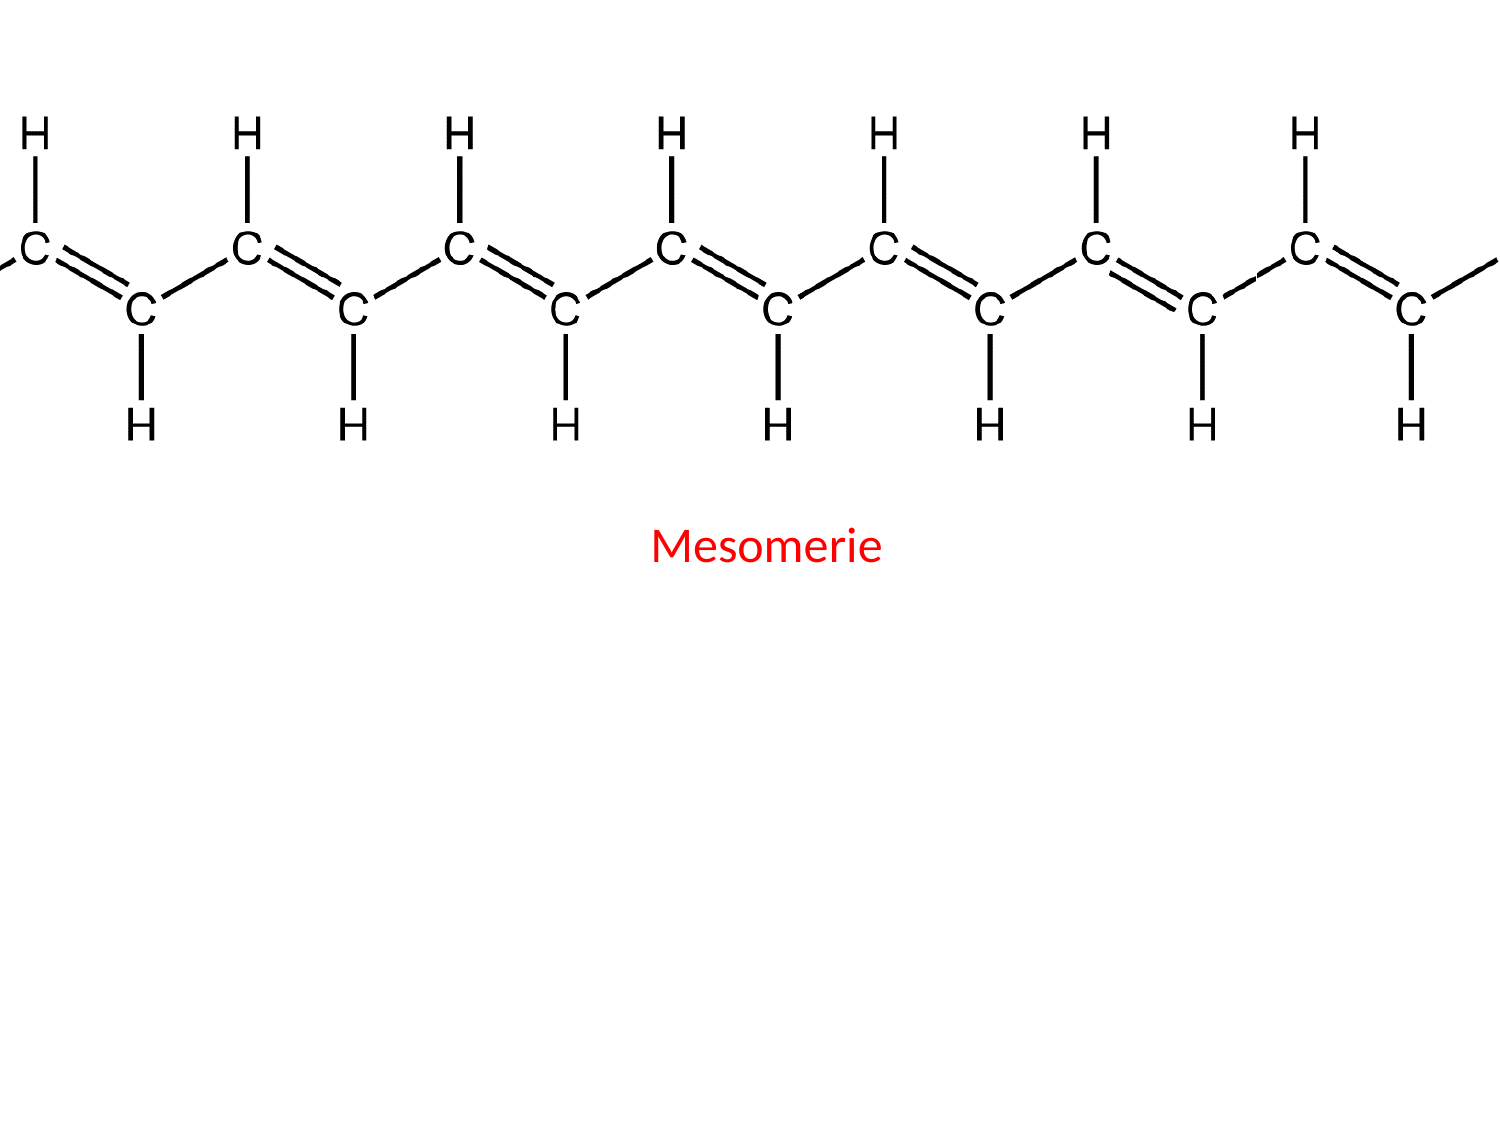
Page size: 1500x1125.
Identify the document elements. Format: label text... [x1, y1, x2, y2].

text_box Mesomerie [635, 505, 898, 581]
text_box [0, 108, 1500, 448]
